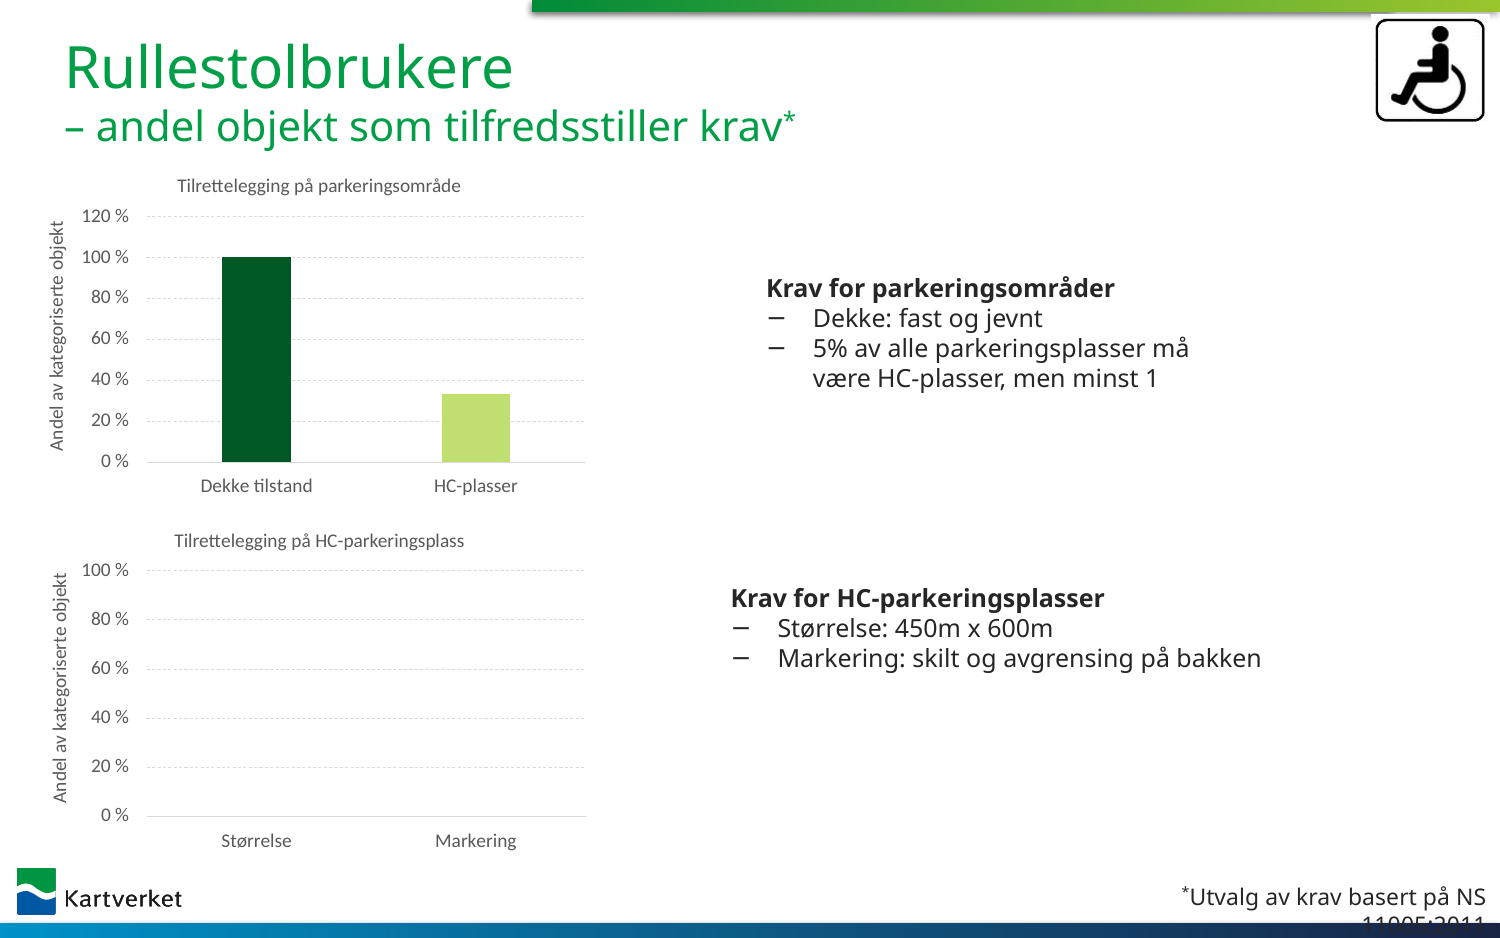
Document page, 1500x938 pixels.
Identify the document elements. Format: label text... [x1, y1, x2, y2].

text_box *Utvalg av krav basert på NS 11005:2011 [1068, 873, 1500, 938]
text_box Krav for HC-parkeringsplasser Størrelse: 450m x 600m Markering: skilt og avgrensing på bakken [715, 574, 1278, 680]
text_box Rullestolbrukere – andel objekt som tilfredsstiller krav* [49, 23, 1431, 158]
picture [41, 520, 598, 859]
text_box Krav for parkeringsområder Dekke: fast og jevnt 5% av alle parkeringsplasser må være HC-plasser, men minst 1 [751, 264, 1232, 400]
picture [41, 166, 598, 505]
picture [1371, 13, 1491, 127]
